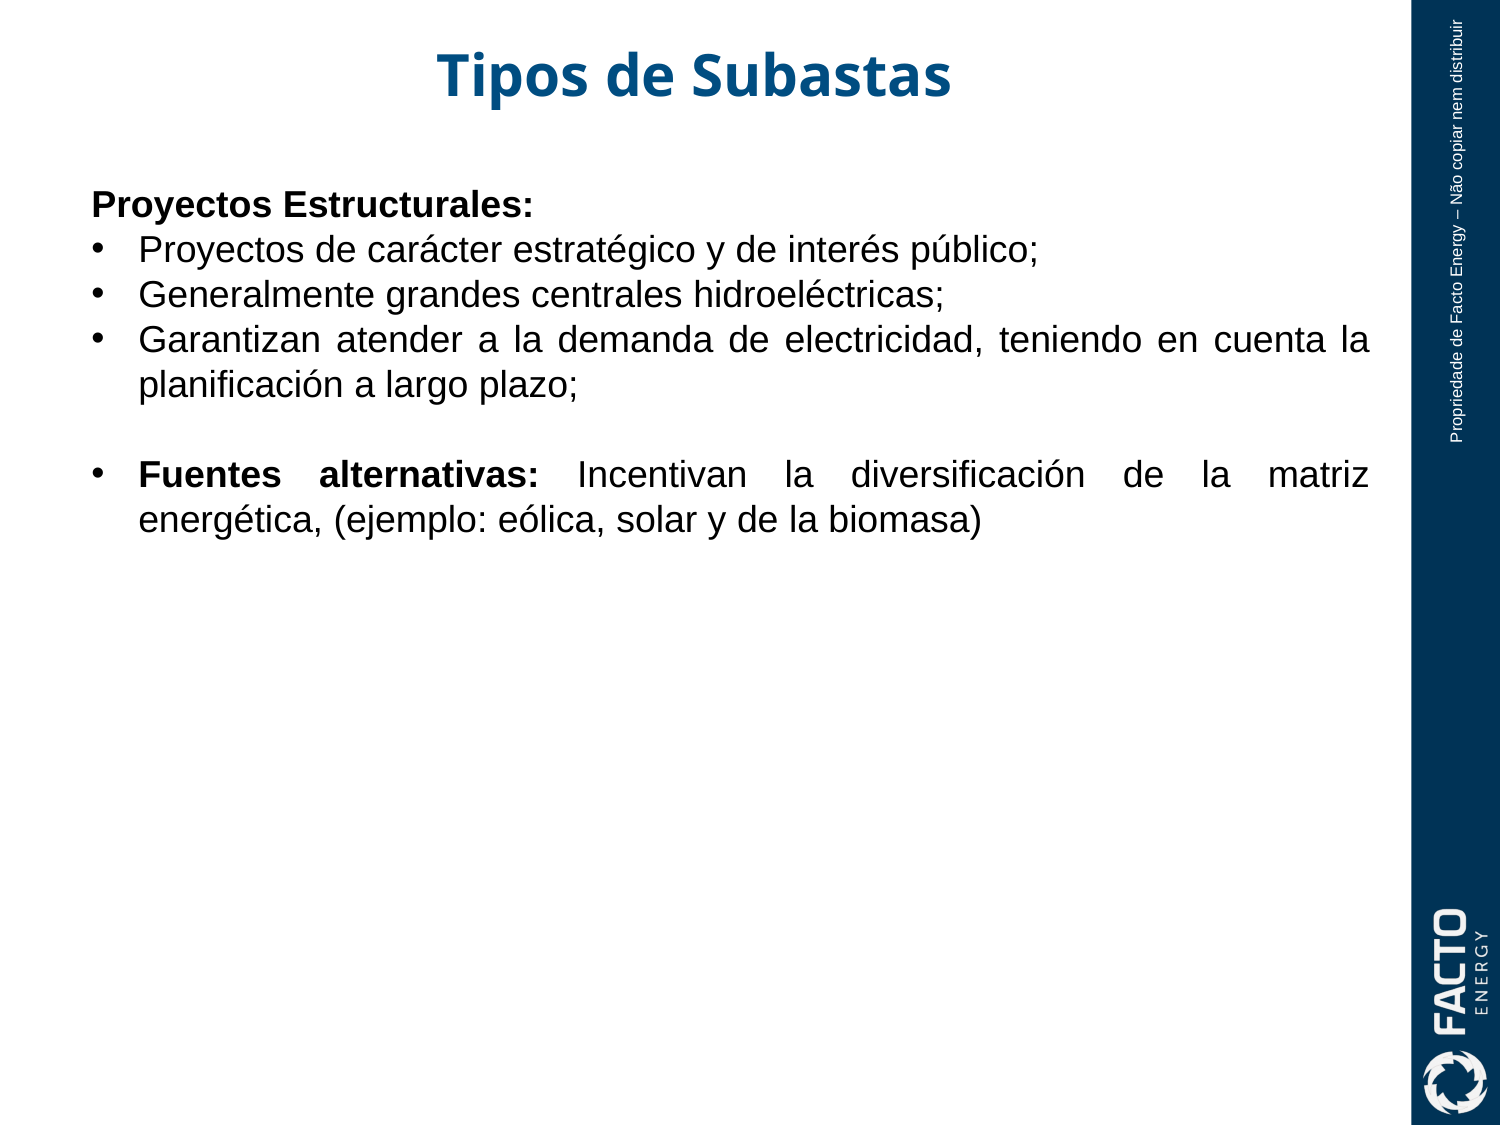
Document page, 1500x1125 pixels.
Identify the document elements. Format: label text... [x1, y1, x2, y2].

text_box [1411, 0, 1500, 974]
text_box Proyectos Estructurales: Proyectos de carácter estratégico y de interés público; Generalmente grandes centrales hidroeléctricas; Garantizan atender a la demanda de electricidad, teniendo en cuenta la planificación a largo plazo; Fuentes alternativas: Incentivan la diversificación de la matriz energética, (ejemplo: eólica, solar y de la biomasa) [76, 127, 1385, 593]
text_box Tipos de Subastas [28, 30, 1361, 116]
text_box Propriedade de Facto Energy – Não copiar nem distribuir [1437, 4, 1473, 458]
text_box [1411, 1055, 1500, 1125]
picture [1349, 906, 1500, 1118]
